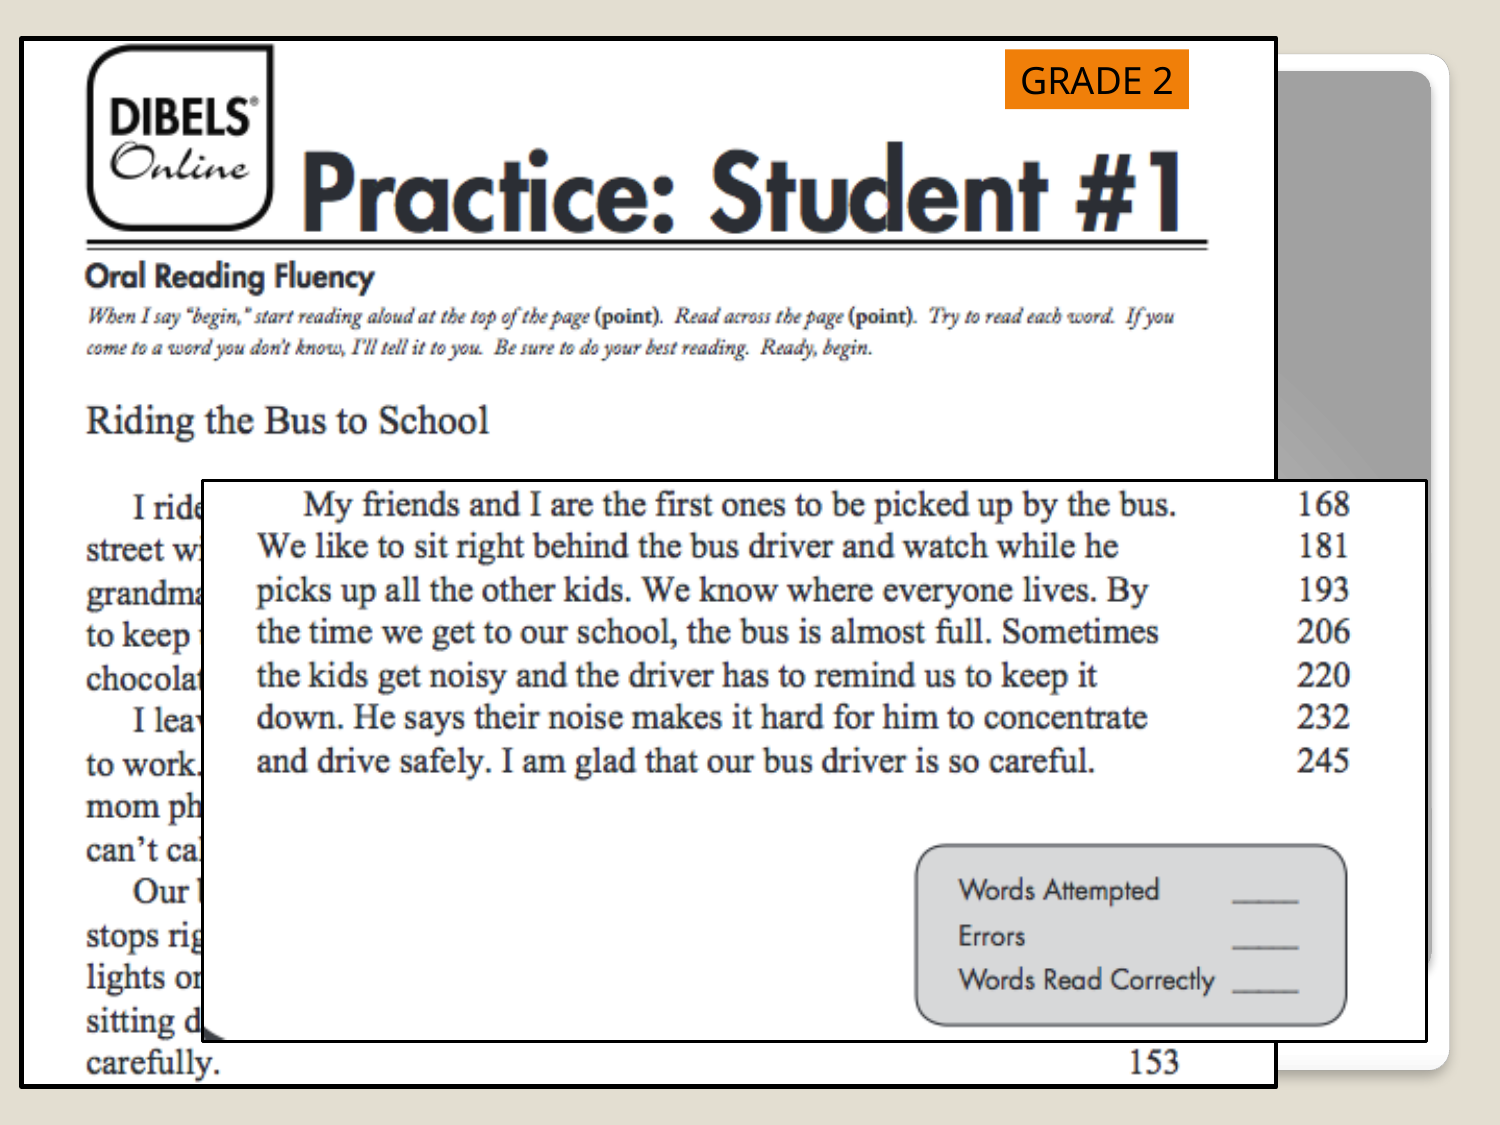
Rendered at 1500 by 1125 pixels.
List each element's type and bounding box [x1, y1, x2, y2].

picture [23, 40, 1426, 1085]
